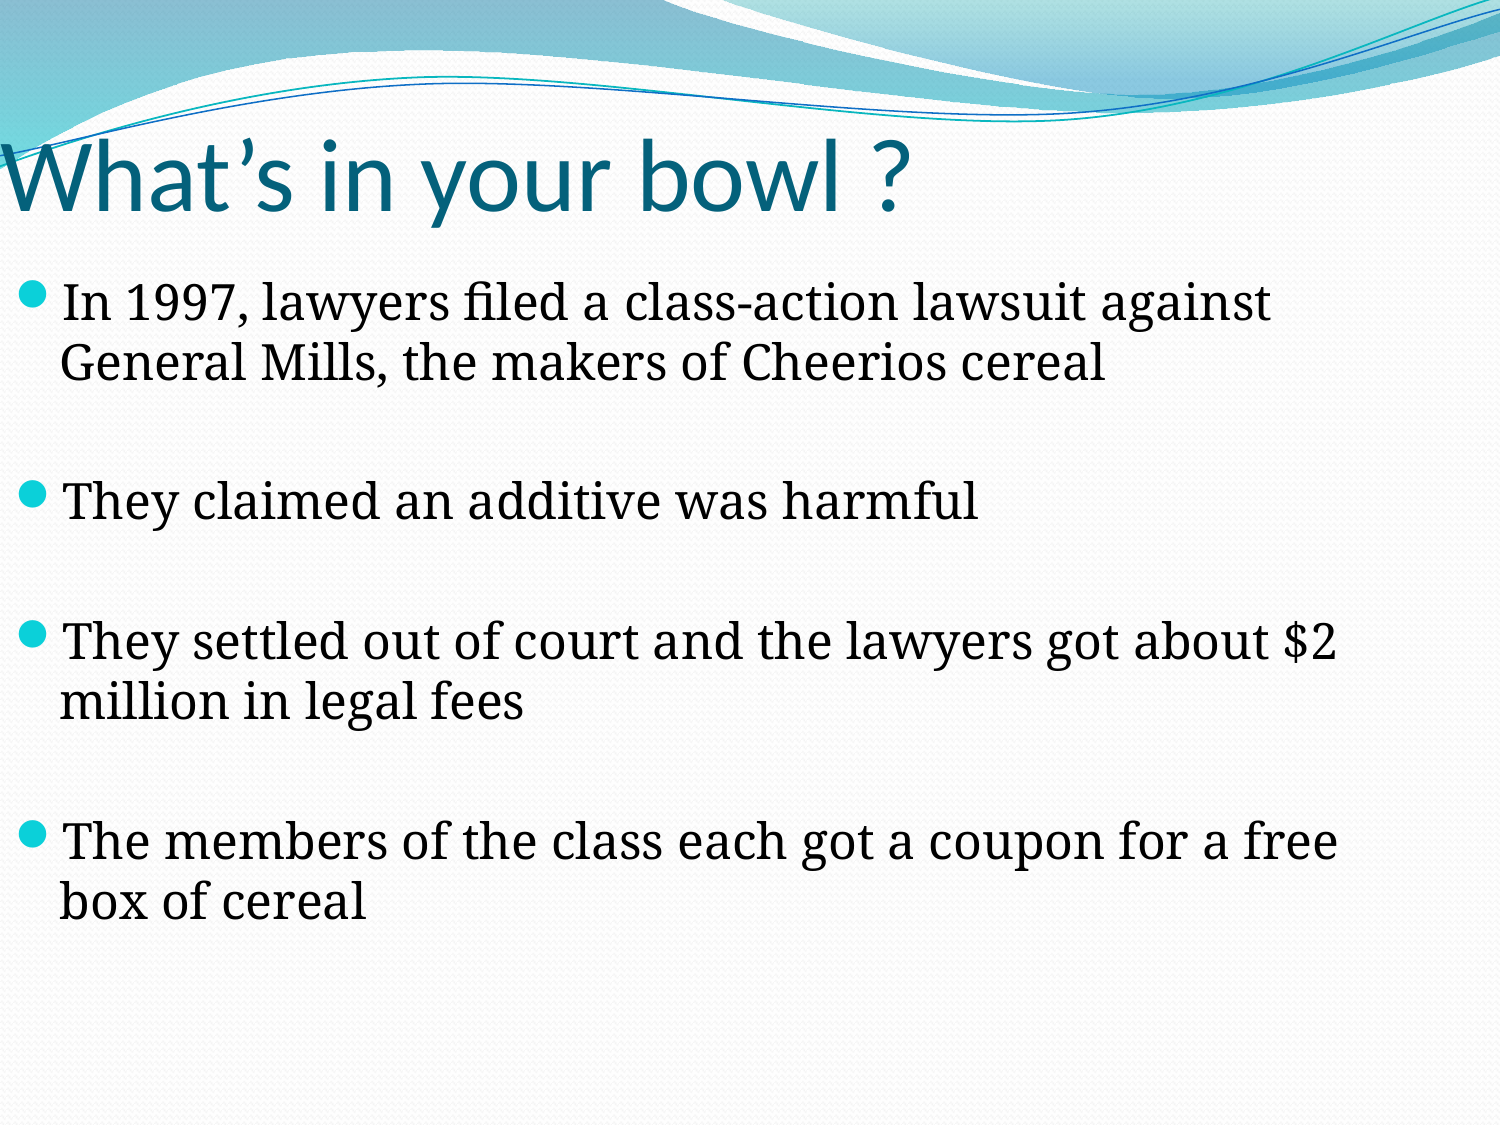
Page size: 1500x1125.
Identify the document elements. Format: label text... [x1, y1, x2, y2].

title What’s in your bowl ? [0, 45, 1350, 233]
list In 1997, lawyers filed a class-action lawsuit against General Mills, the makers of Cheerios cereal They claimed an additive was harmful They settled out of court and the lawyers got about $2 million in legal fees The members of the class each got a coupon for a free box of cereal [0, 262, 1438, 1075]
